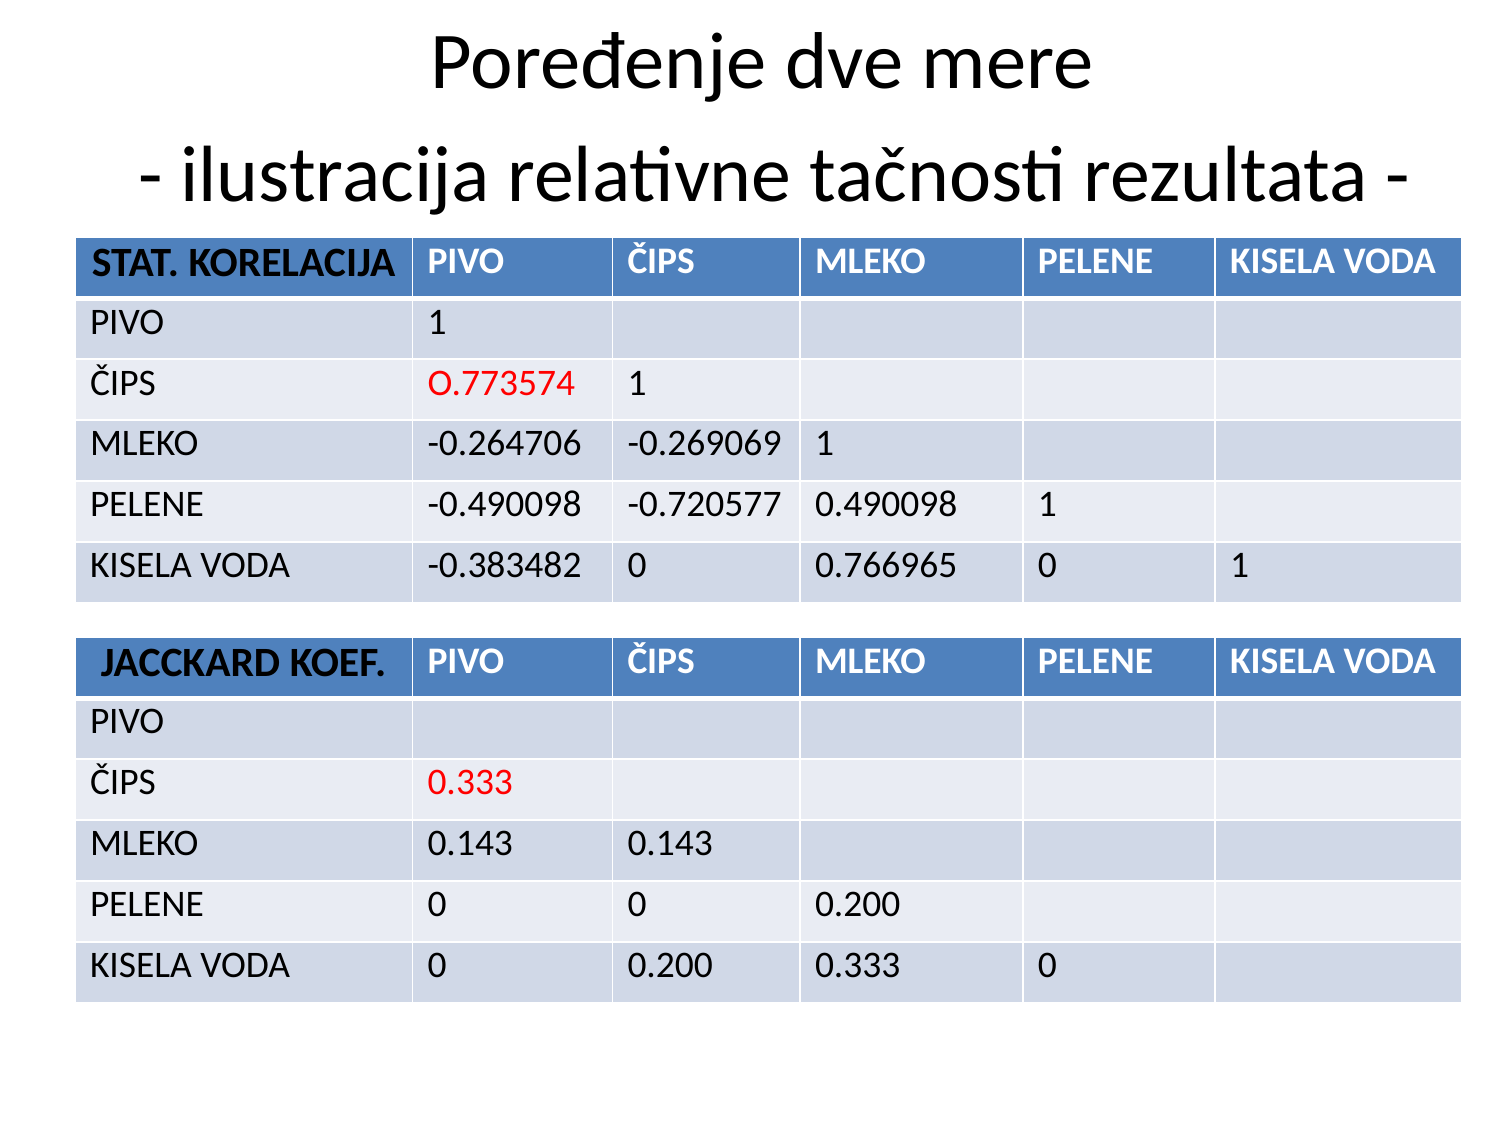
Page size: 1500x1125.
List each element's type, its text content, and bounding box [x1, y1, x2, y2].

table_cell MLEKO [76, 421, 412, 480]
table_header PIVO [413, 638, 612, 696]
table_cell [613, 301, 799, 358]
table_cell -0.269069 [613, 421, 799, 480]
table_cell [1024, 821, 1214, 880]
table_cell [1024, 360, 1214, 419]
table_header PELENE [1024, 638, 1214, 696]
table_header MLEKO [801, 238, 1022, 296]
table_cell 1 [1024, 482, 1214, 541]
table_header STAT. KORELACIJA [76, 238, 412, 296]
table_header JACCKARD KOEF. [76, 638, 412, 696]
table_cell KISELA VODA [76, 543, 412, 602]
table_cell [1216, 482, 1461, 541]
table_cell 0.200 [801, 882, 1022, 941]
table_cell ČIPS [76, 760, 412, 819]
table_cell [1216, 943, 1461, 1002]
table_cell PELENE [76, 882, 412, 941]
table_cell [801, 360, 1022, 419]
table_cell [1216, 421, 1461, 480]
table_cell [801, 821, 1022, 880]
table_cell 0 [413, 943, 612, 1002]
table_cell -0.383482 [413, 543, 612, 602]
table_cell 0.333 [413, 760, 612, 819]
table_header KISELA VODA [1216, 238, 1461, 296]
table_header PELENE [1024, 238, 1214, 296]
table_cell 1 [1216, 543, 1461, 602]
table_cell [801, 760, 1022, 819]
table_cell [613, 760, 799, 819]
table_cell 0 [413, 882, 612, 941]
table_cell 1 [801, 421, 1022, 480]
table_cell [1216, 882, 1461, 941]
table_cell -0.264706 [413, 421, 612, 480]
table_header PIVO [413, 238, 612, 296]
table_cell [1024, 421, 1214, 480]
table_cell -0.490098 [413, 482, 612, 541]
table_cell [1024, 760, 1214, 819]
table_cell KISELA VODA [76, 943, 412, 1002]
table_cell 0.200 [613, 943, 799, 1002]
table_cell [1216, 701, 1461, 758]
table_cell MLEKO [76, 821, 412, 880]
table_cell [613, 701, 799, 758]
table_cell 0.143 [613, 821, 799, 880]
table_cell [1024, 301, 1214, 358]
table_cell -0.720577 [613, 482, 799, 541]
table_header MLEKO [801, 638, 1022, 696]
table_cell 0 [613, 882, 799, 941]
table_cell 0.490098 [801, 482, 1022, 541]
table_cell [1024, 701, 1214, 758]
table_header ČIPS [613, 638, 799, 696]
table_cell 0 [1024, 943, 1214, 1002]
table_cell 0 [1024, 543, 1214, 602]
table_cell 0.143 [413, 821, 612, 880]
table_cell [1216, 760, 1461, 819]
table_cell [413, 701, 612, 758]
table_cell 1 [413, 301, 612, 358]
table_cell PIVO [76, 701, 412, 758]
table_cell [1216, 821, 1461, 880]
table_cell [1216, 301, 1461, 358]
table_header ČIPS [613, 238, 799, 296]
table_cell [1216, 360, 1461, 419]
table_cell [801, 701, 1022, 758]
table_cell O.773574 [413, 360, 612, 419]
table_cell 0 [613, 543, 799, 602]
text_box - ilustracija relativne tačnosti rezultata - [99, 125, 1450, 238]
table_cell 1 [613, 360, 799, 419]
table_header KISELA VODA [1216, 638, 1461, 696]
table_cell PELENE [76, 482, 412, 541]
table_cell 0.766965 [801, 543, 1022, 602]
title Poređenje dve mere [87, 0, 1438, 113]
table_cell [801, 301, 1022, 358]
table_cell [1024, 882, 1214, 941]
table_cell ČIPS [76, 360, 412, 419]
table_cell PIVO [76, 301, 412, 358]
table_cell 0.333 [801, 943, 1022, 1002]
